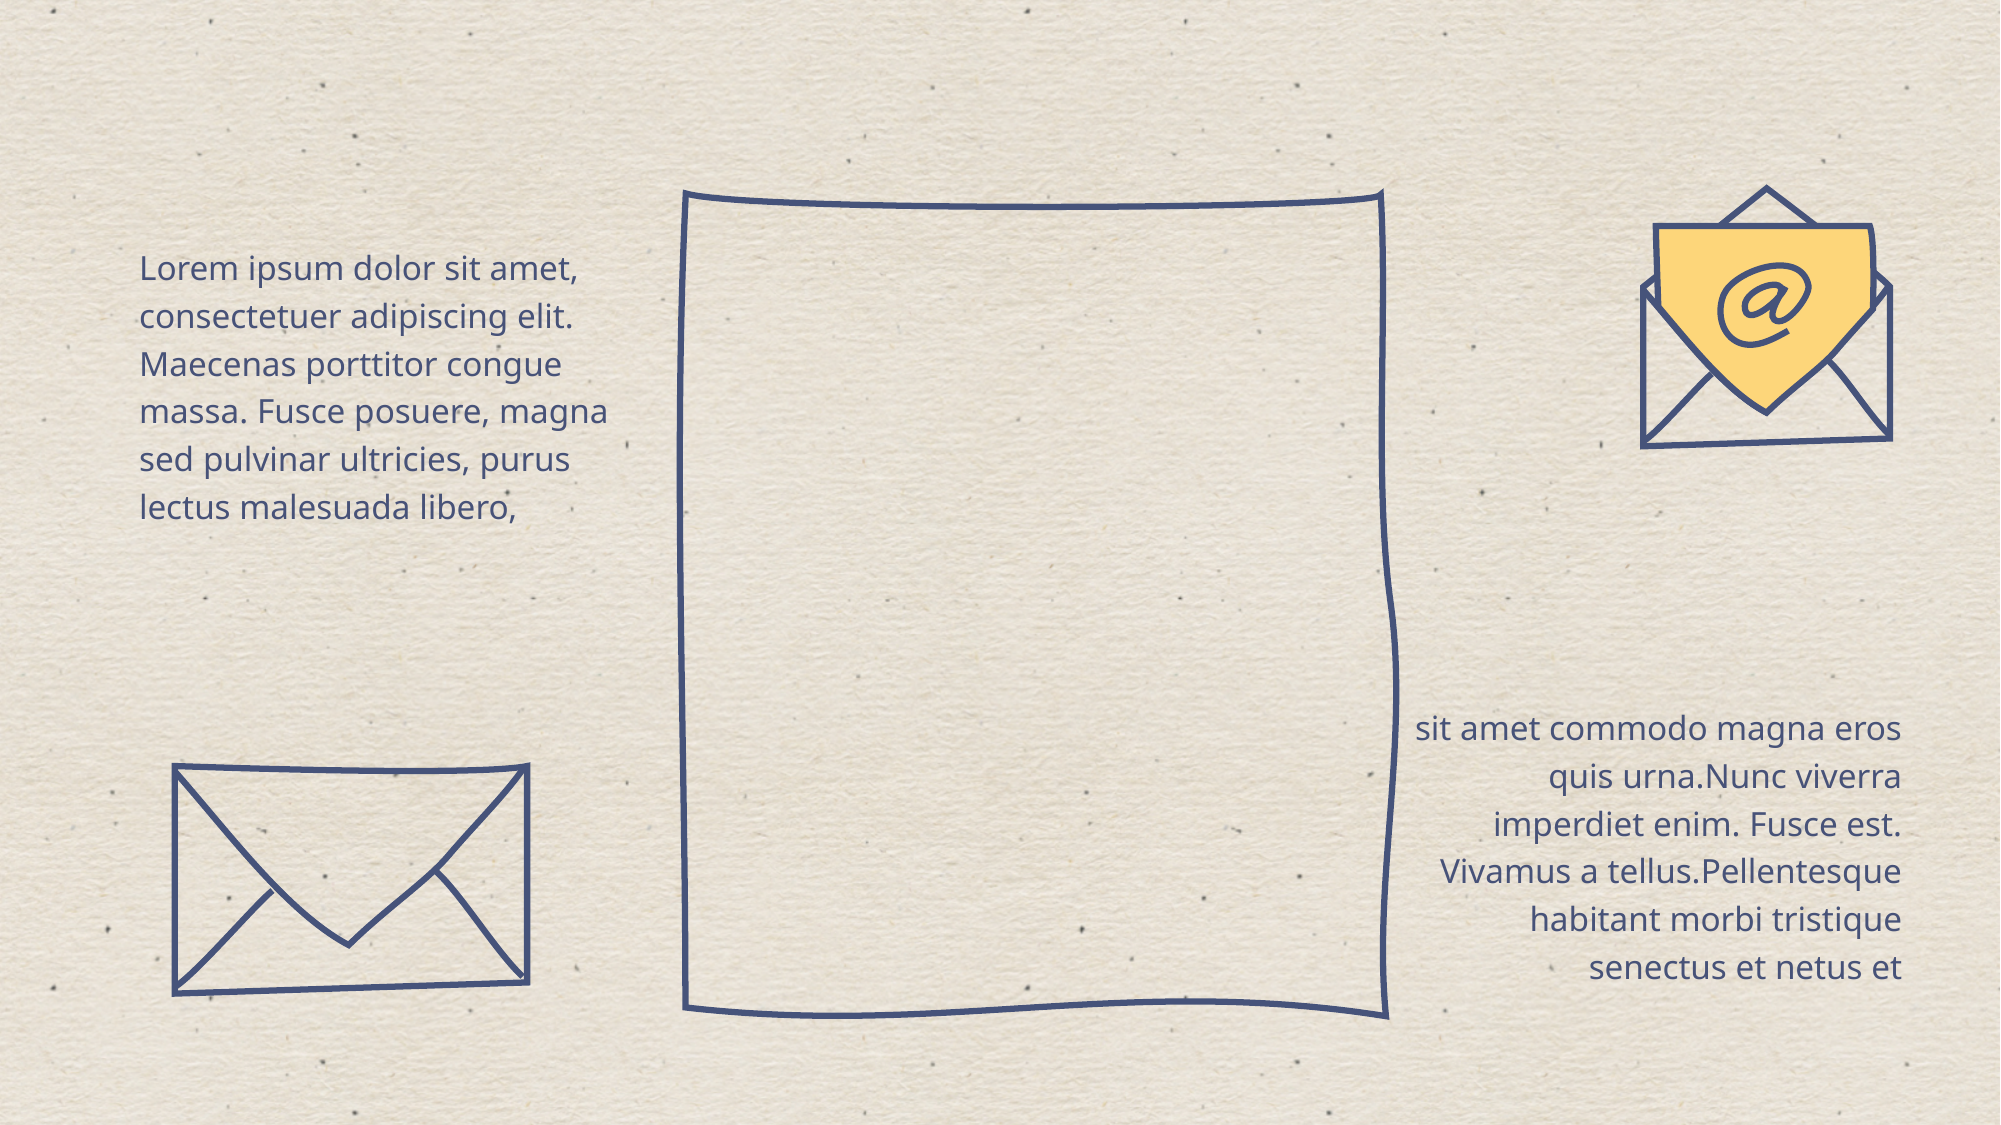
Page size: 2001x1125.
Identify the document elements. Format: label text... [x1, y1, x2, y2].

text_box sit amet commodo magna eros quis urna.Nunc viverra imperdiet enim. Fusce est. Vivamus a tellus.Pellentesque habitant morbi tristique senectus et netus et [1402, 692, 1909, 993]
picture [0, 0, 2000, 1125]
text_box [1643, 188, 1891, 447]
text_box Lorem ipsum dolor sit amet, consectetuer adipiscing elit. Maecenas porttitor congue massa. Fusce posuere, magna sed pulvinar ultricies, purus lectus malesuada libero, [132, 232, 640, 533]
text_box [174, 765, 528, 994]
text_box [679, 193, 1397, 1017]
